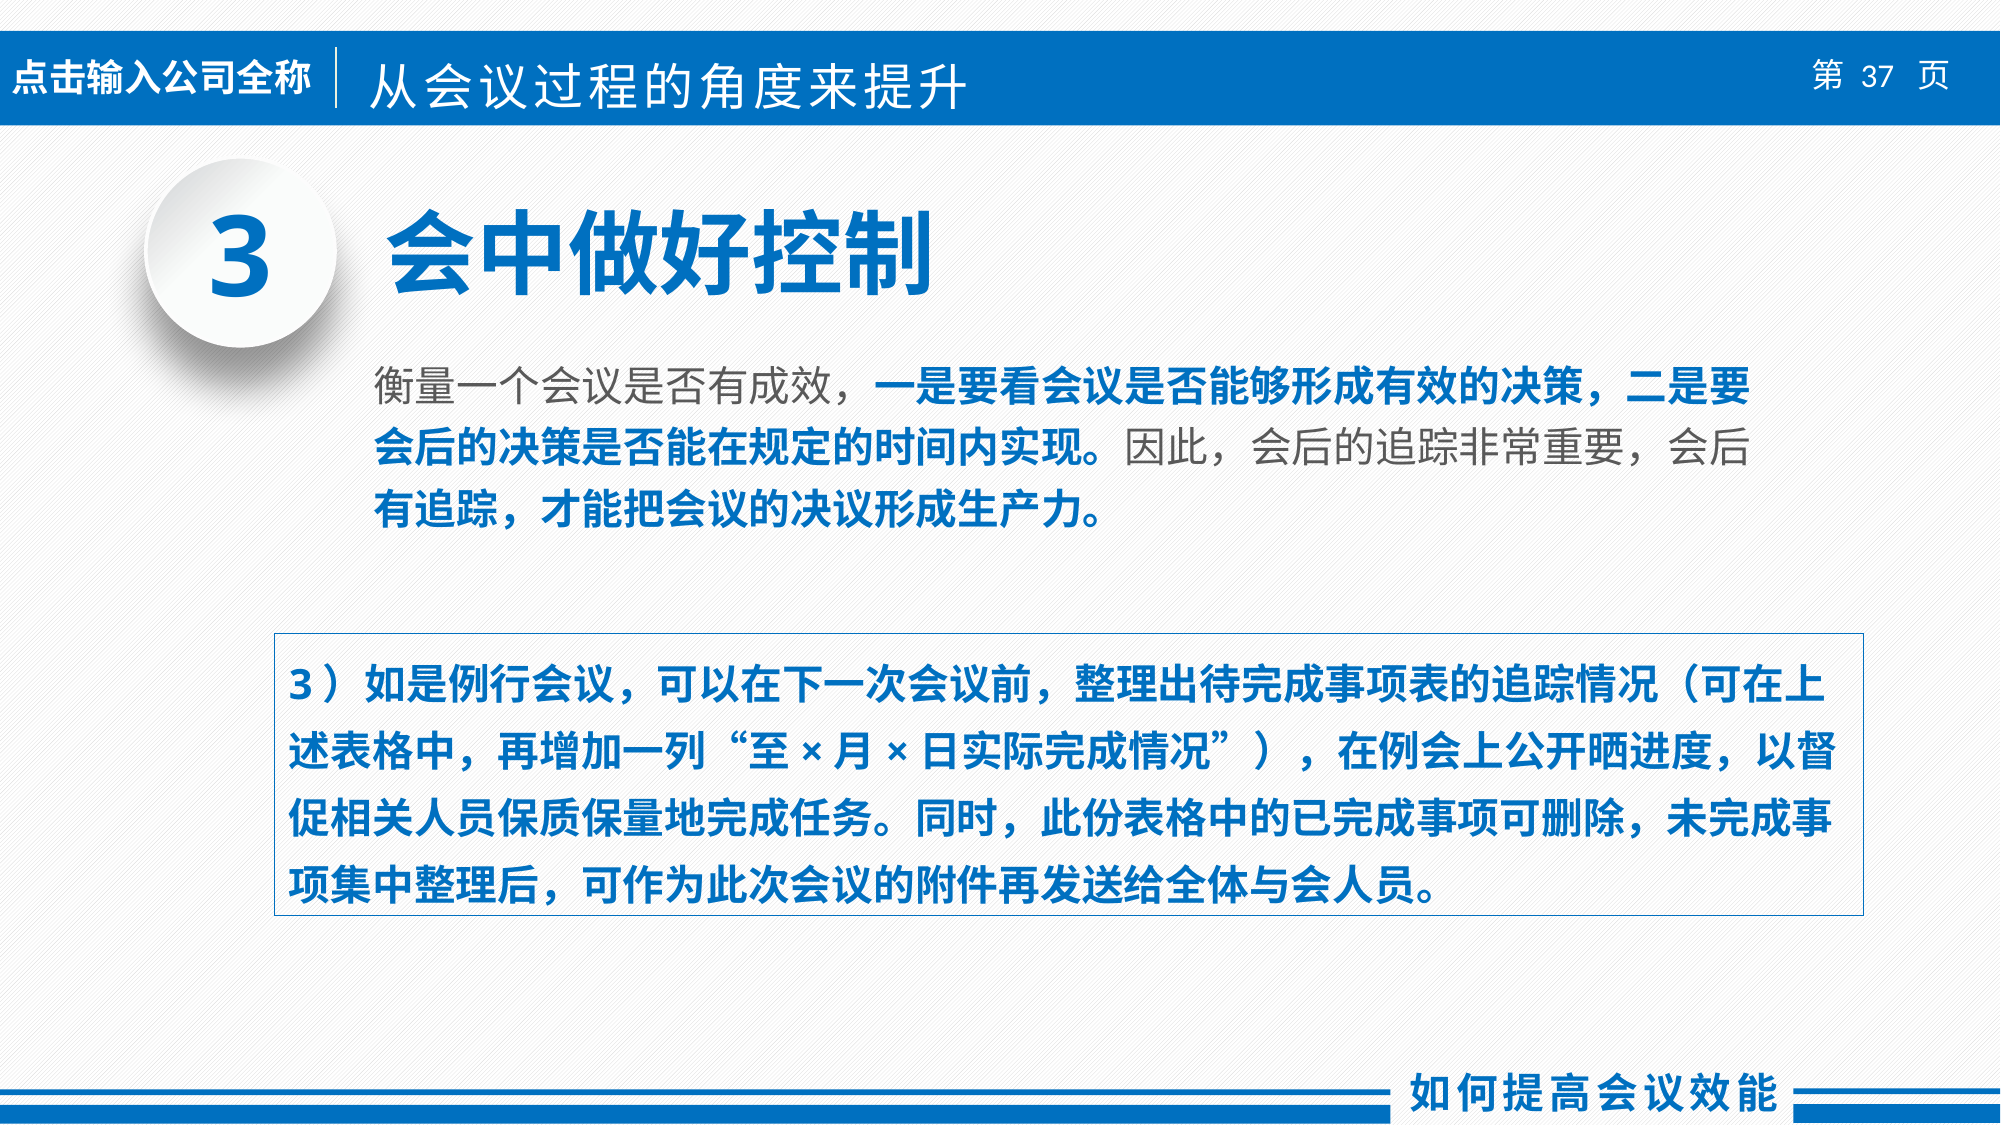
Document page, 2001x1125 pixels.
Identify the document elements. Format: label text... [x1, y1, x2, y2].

text_box 衡量一个会议是否有成效，一是要看会议是否能够形成有效的决策，二是要会后的决策是否能在规定的时间内实现。因此，会后的追踪非常重要，会后有追踪，才能把会议的决议形成生产力。 [358, 340, 1780, 540]
text_box 3）如是例行会议，可以在下一次会议前，整理出待完成事项表的追踪情况（可在上述表格中，再增加一列“至×月×日实际完成情况”），在例会上公开晒进度，以督促相关人员保质保量地完成任务。同时，此份表格中的已完成事项可删除，未完成事项集中整理后，可作为此次会议的附件再发送给全体与会人员。 [274, 633, 1864, 916]
text_box 会中做好控制 [360, 188, 936, 314]
text_box 3 [143, 154, 338, 348]
